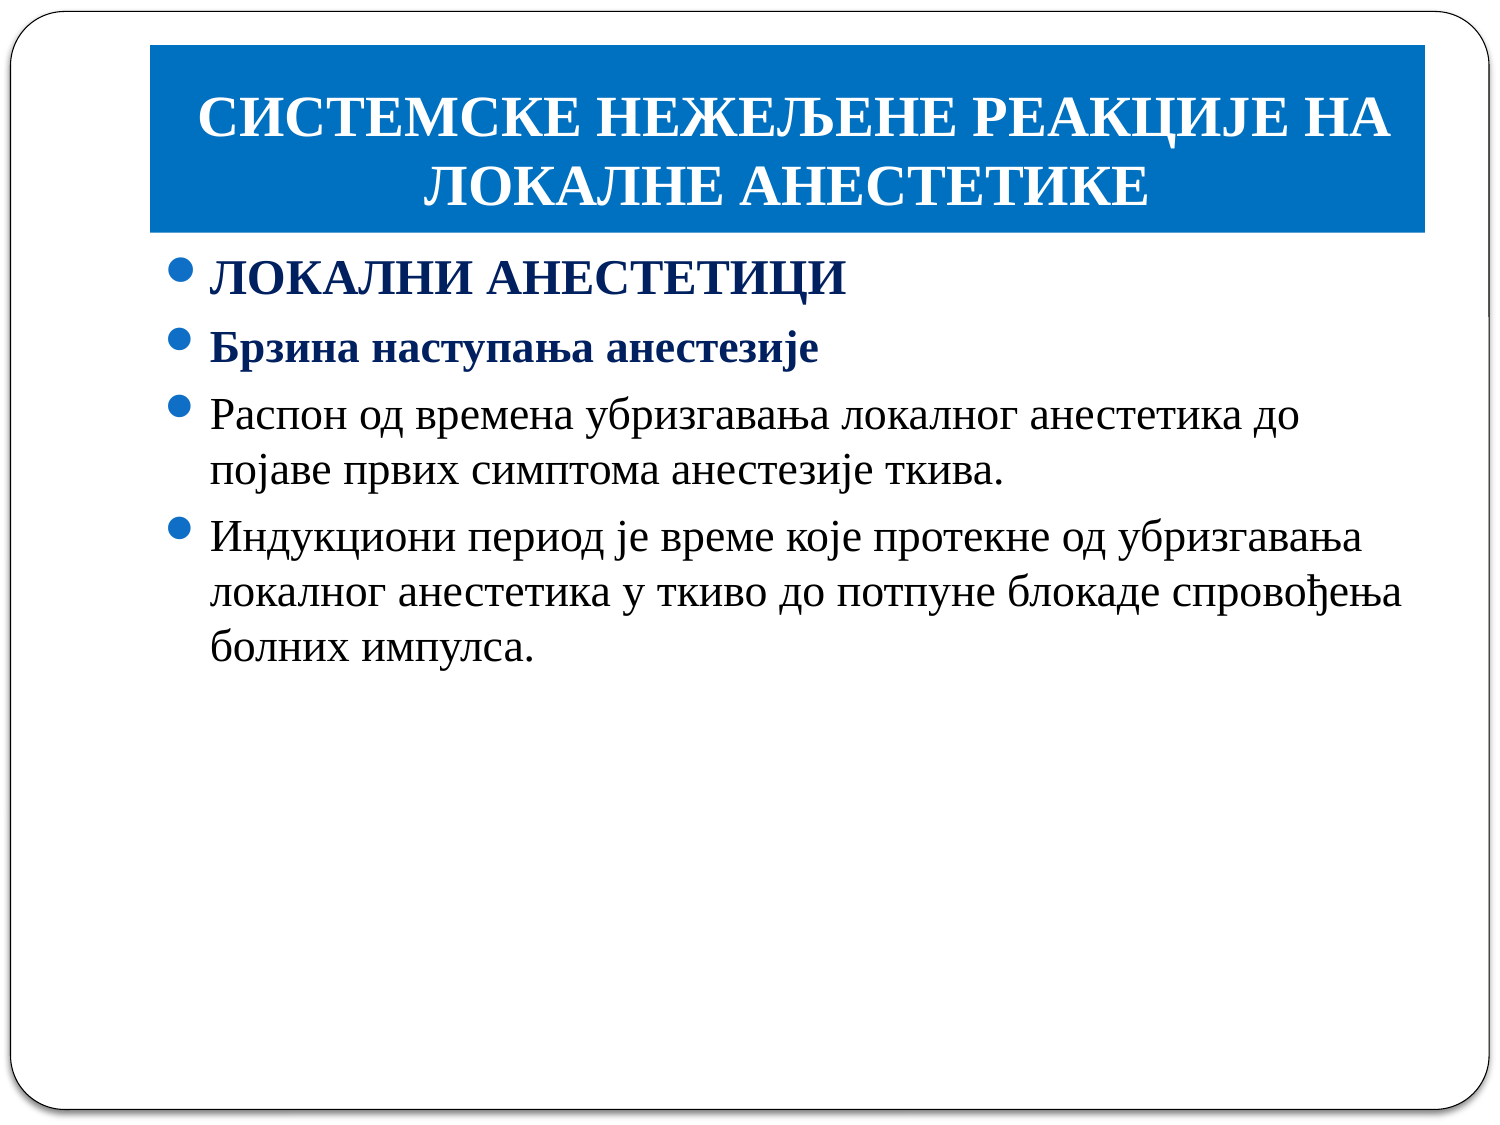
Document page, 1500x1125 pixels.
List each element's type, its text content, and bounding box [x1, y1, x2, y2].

title СИСТЕМСКЕ НЕЖЕЉЕНЕ РЕАКЦИЈЕ НА ЛОКАЛНЕ АНЕСТЕТИКЕ [150, 45, 1425, 233]
list ЛОКАЛНИ АНЕСТЕТИЦИ Брзина наступања анестезије Распон од времена убризгавања локалног анестетика до појаве првих симптома анестезије ткива. Индукциони период је време које протекне од убризгавања локалног анестетика у ткиво до потпуне блокаде спровођења болних импулса. [150, 237, 1425, 988]
